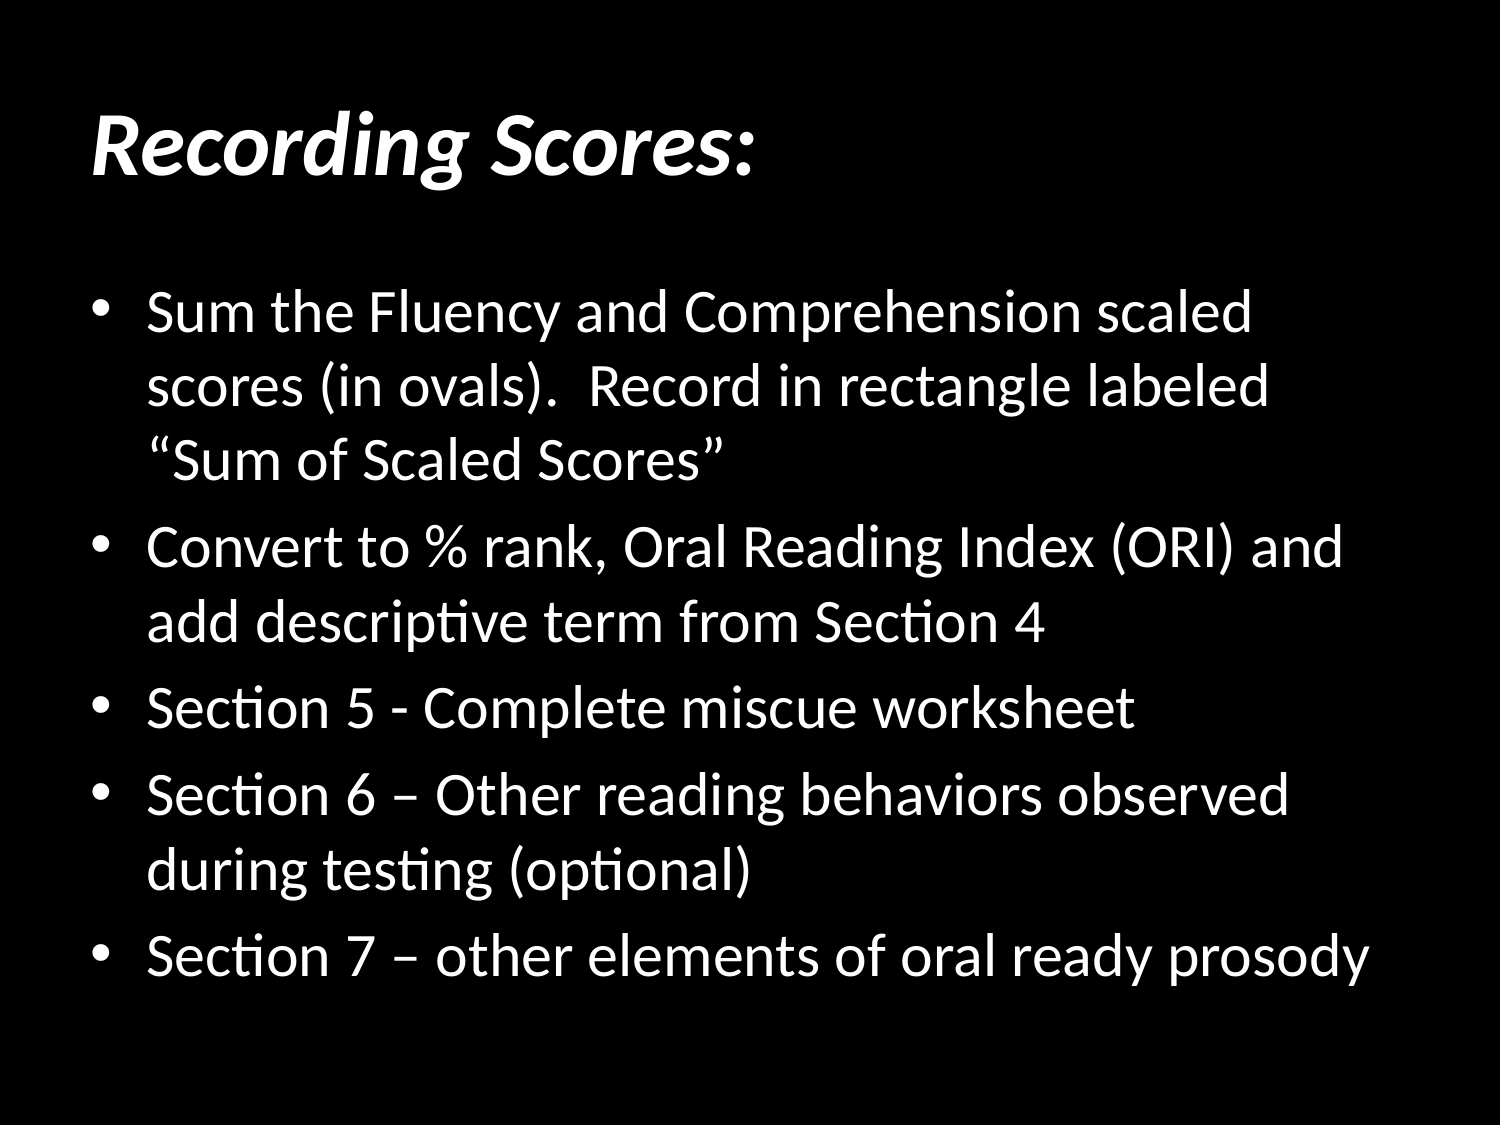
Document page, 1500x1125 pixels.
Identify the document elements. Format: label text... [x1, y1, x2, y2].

title Recording Scores: [75, 45, 1425, 233]
list Sum the Fluency and Comprehension scaled scores (in ovals). Record in rectangle labeled “Sum of Scaled Scores” Convert to % rank, Oral Reading Index (ORI) and add descriptive term from Section 4 Section 5 - Complete miscue worksheet Section 6 – Other reading behaviors observed during testing (optional) Section 7 – other elements of oral ready prosody [75, 262, 1425, 1005]
